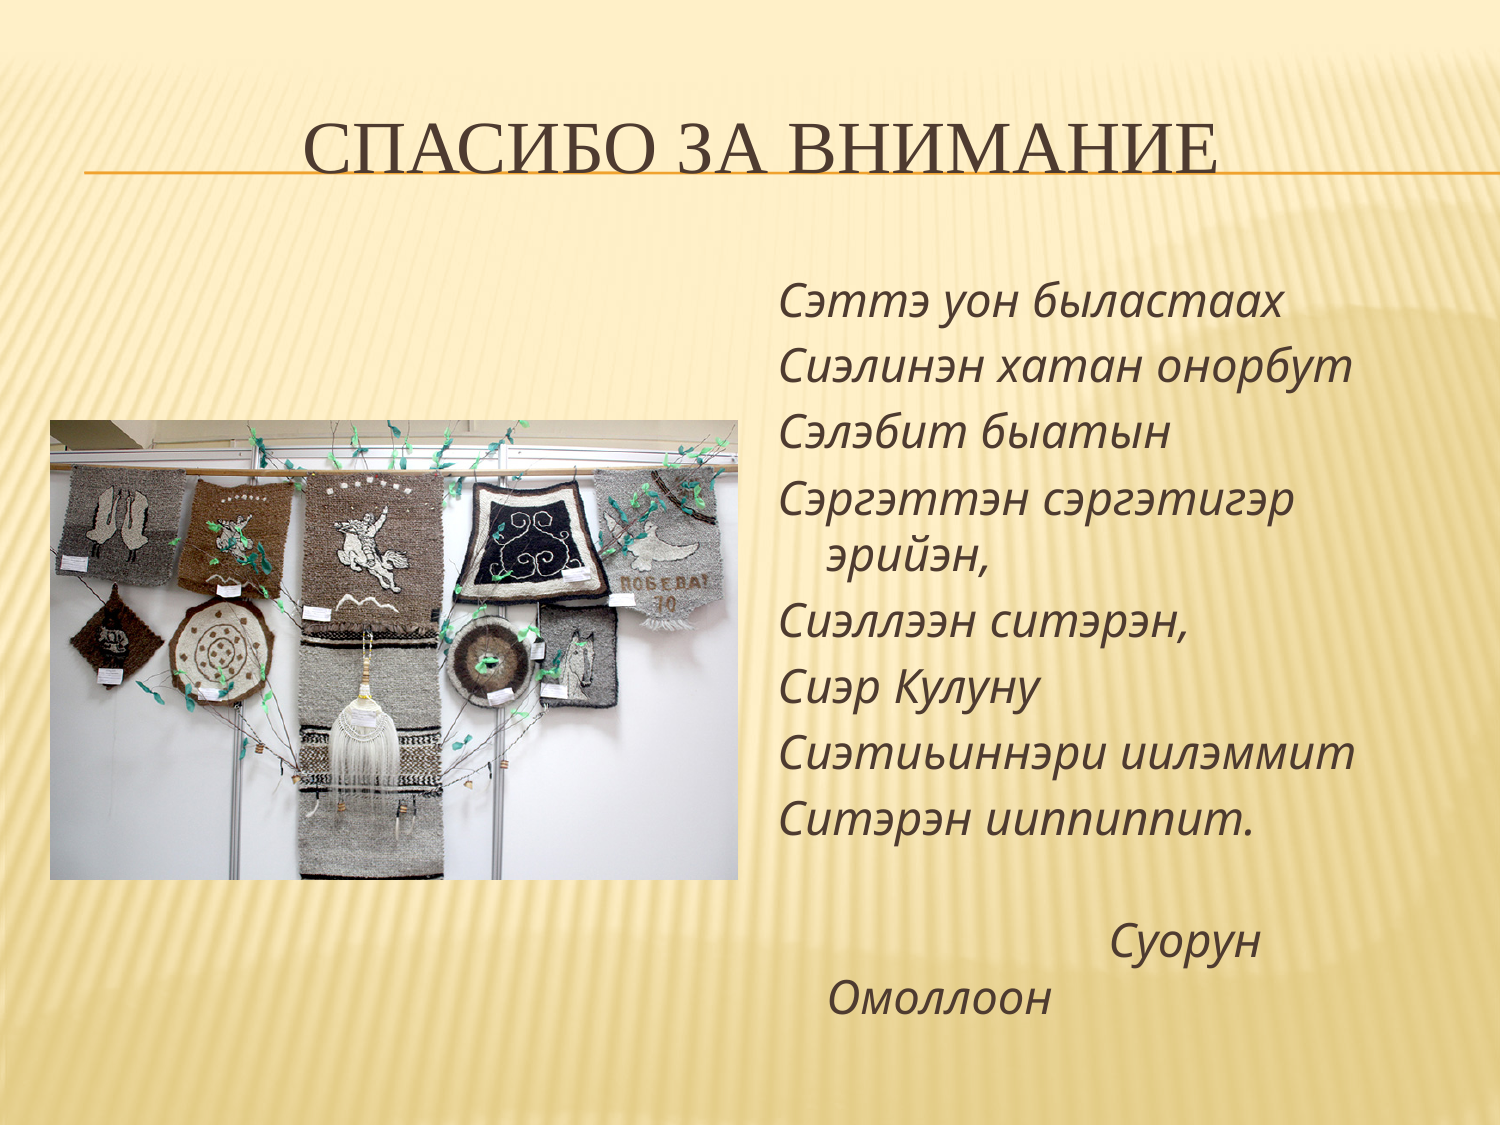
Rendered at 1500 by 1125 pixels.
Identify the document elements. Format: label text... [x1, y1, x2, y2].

title СПАСИБО ЗА ВНИМАНИЕ [49, 75, 1475, 213]
list Сэттэ уон быластаах Сиэлинэн хатан онорбут Сэлэбит быатын Сэргэттэн сэргэтигэр эрийэн, Сиэллээн ситэрэн, Сиэр Кулуну Сиэтиьиннэри иилэммит Ситэрэн ииппиппит. Суорун Омоллоон [762, 262, 1475, 1038]
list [49, 420, 738, 880]
